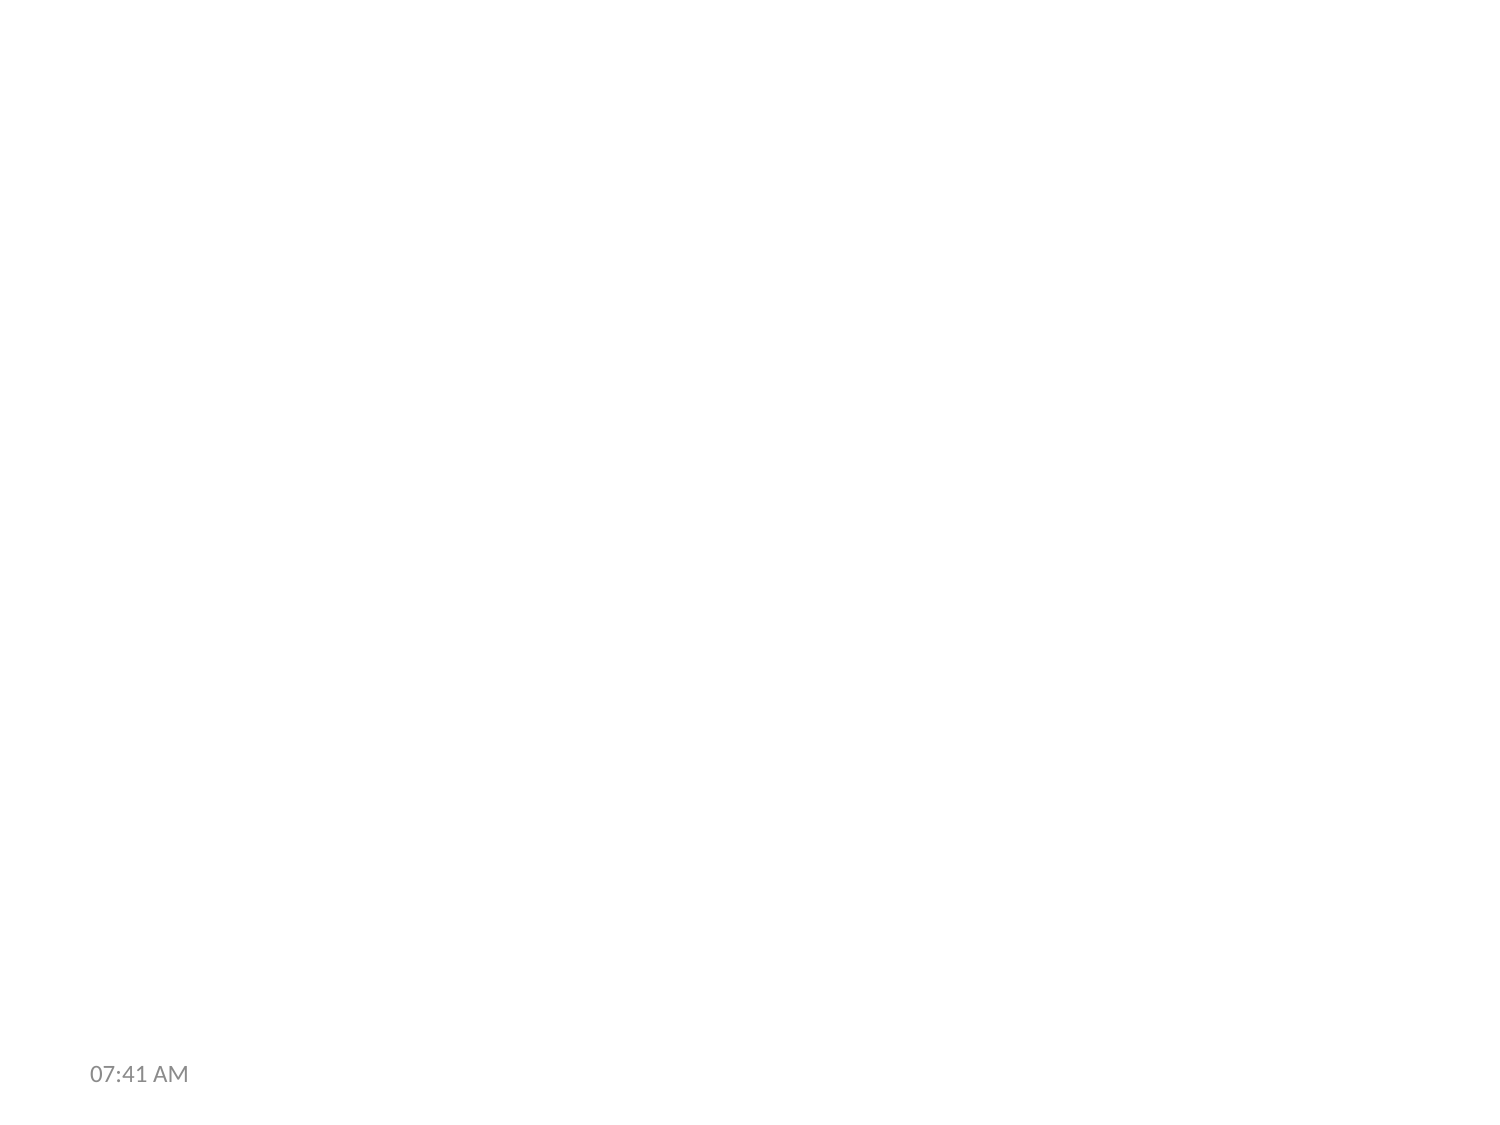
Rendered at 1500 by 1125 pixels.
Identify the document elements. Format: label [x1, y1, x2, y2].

slide_number [75, 1042, 425, 1103]
